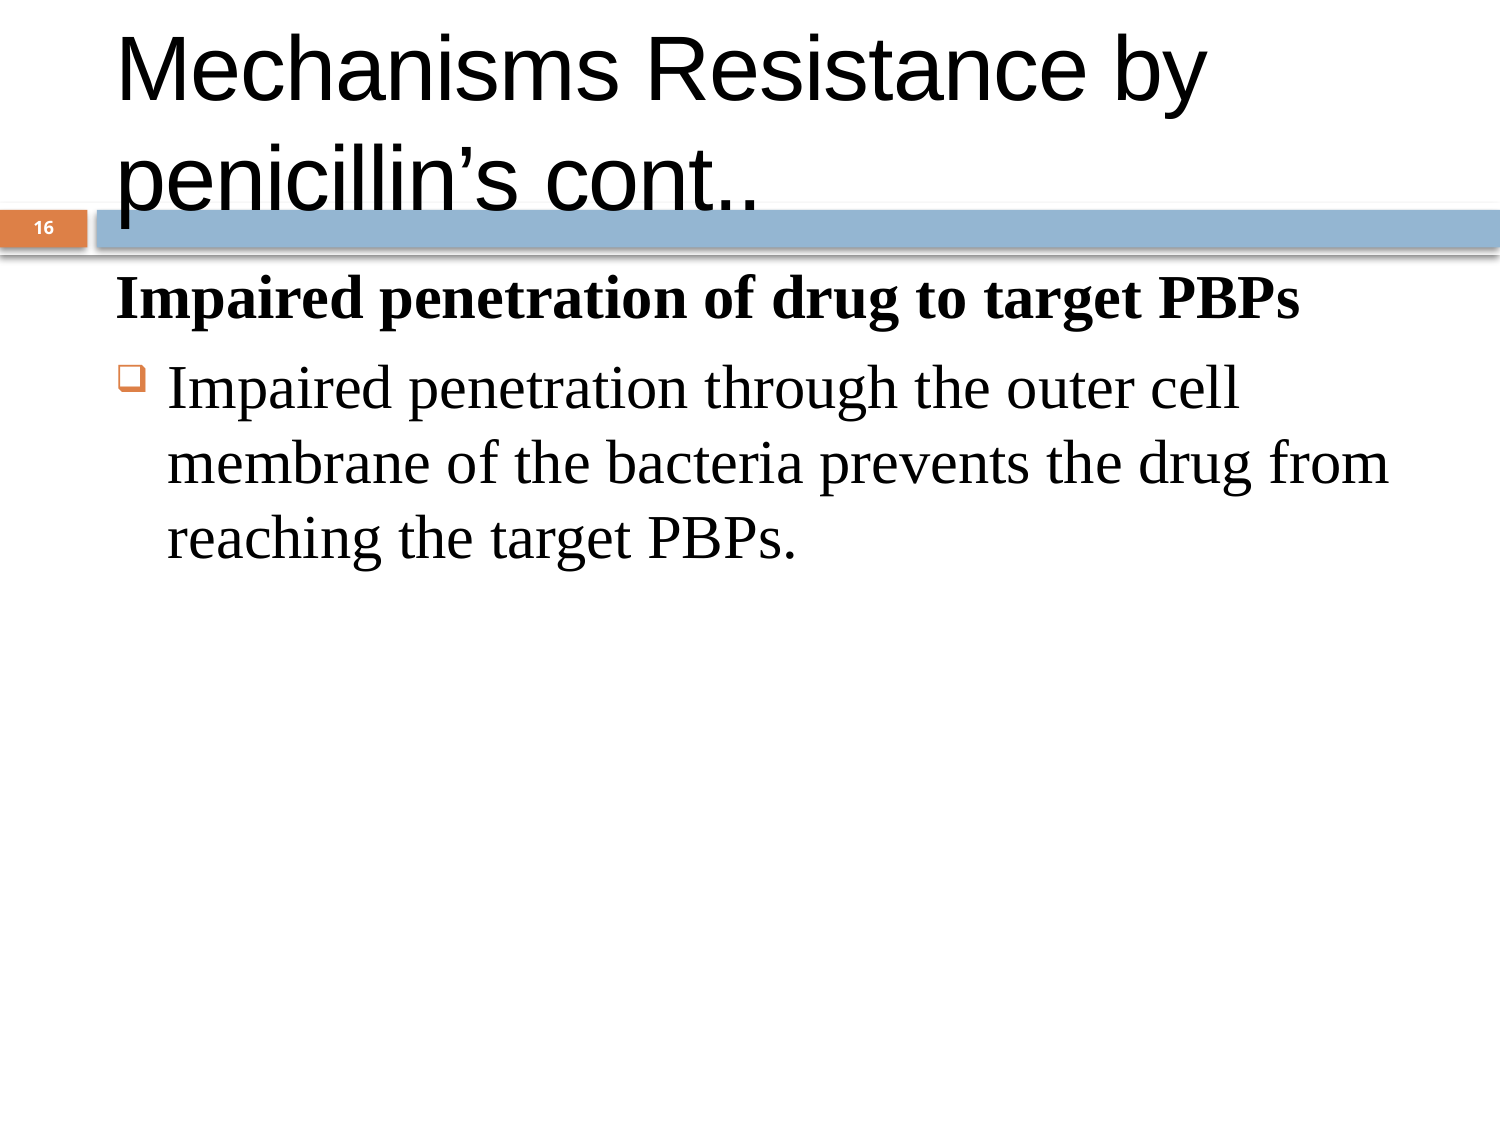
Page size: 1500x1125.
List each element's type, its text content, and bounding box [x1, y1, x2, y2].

title Mechanisms Resistance by penicillin’s cont.. [100, 37, 1438, 200]
list Impaired penetration of drug to target PBPs Impaired penetration through the outer cell membrane of the bacteria prevents the drug from reaching the target PBPs. [100, 248, 1438, 1000]
slide_number 16 [0, 208, 88, 249]
